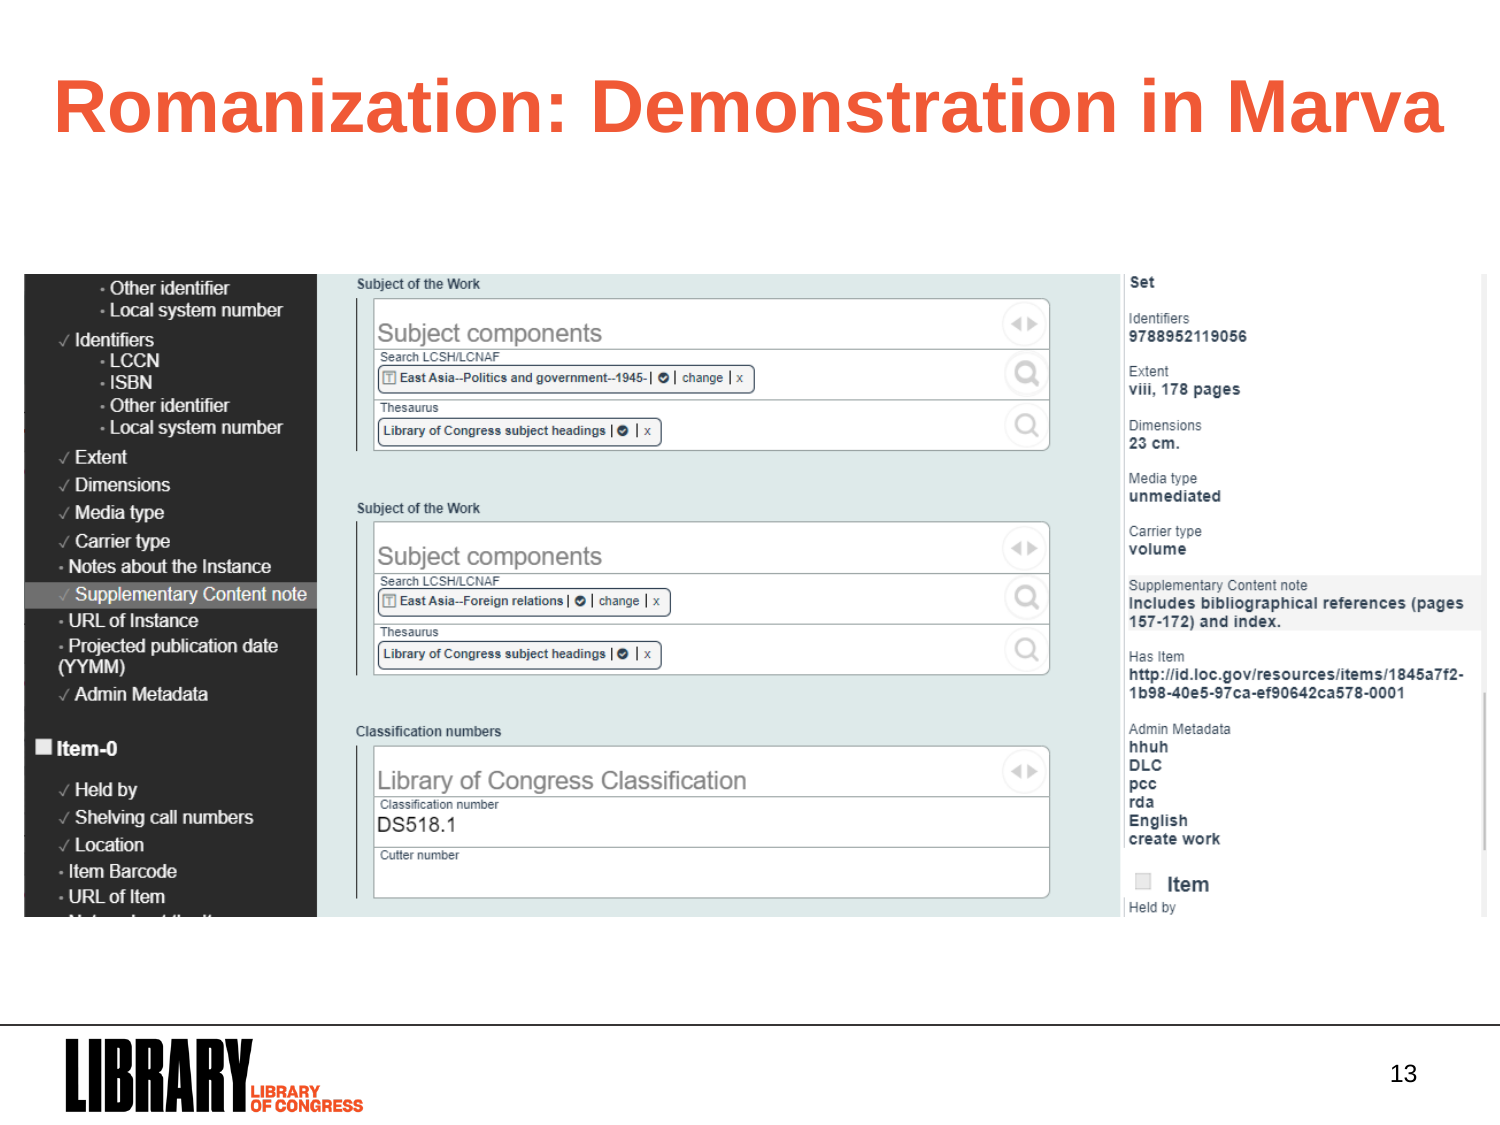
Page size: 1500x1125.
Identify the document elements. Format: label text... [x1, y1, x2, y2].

picture [24, 274, 1487, 917]
picture [62, 1035, 366, 1115]
text_box Romanization: Demonstration in Marva [38, 49, 1500, 155]
